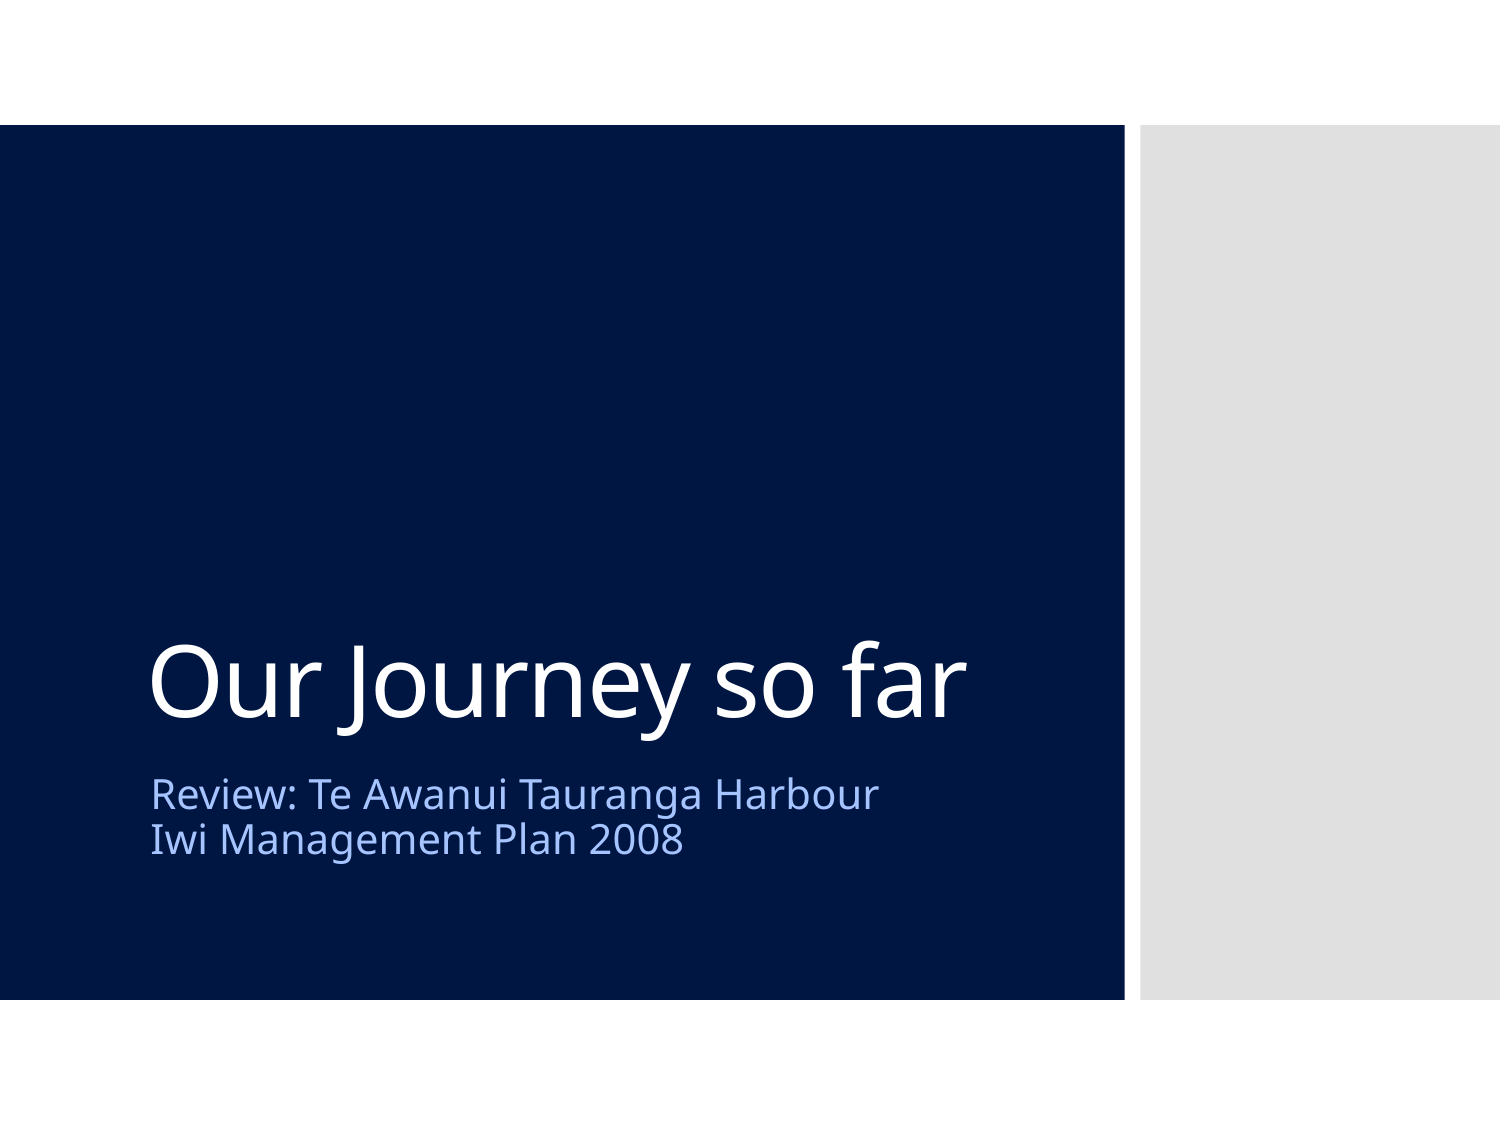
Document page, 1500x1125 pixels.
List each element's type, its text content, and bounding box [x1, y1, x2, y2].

title Our Journey so far [131, 213, 1032, 747]
subtitle Review: Te Awanui Tauranga Harbour Iwi Management Plan 2008 [135, 766, 1036, 917]
